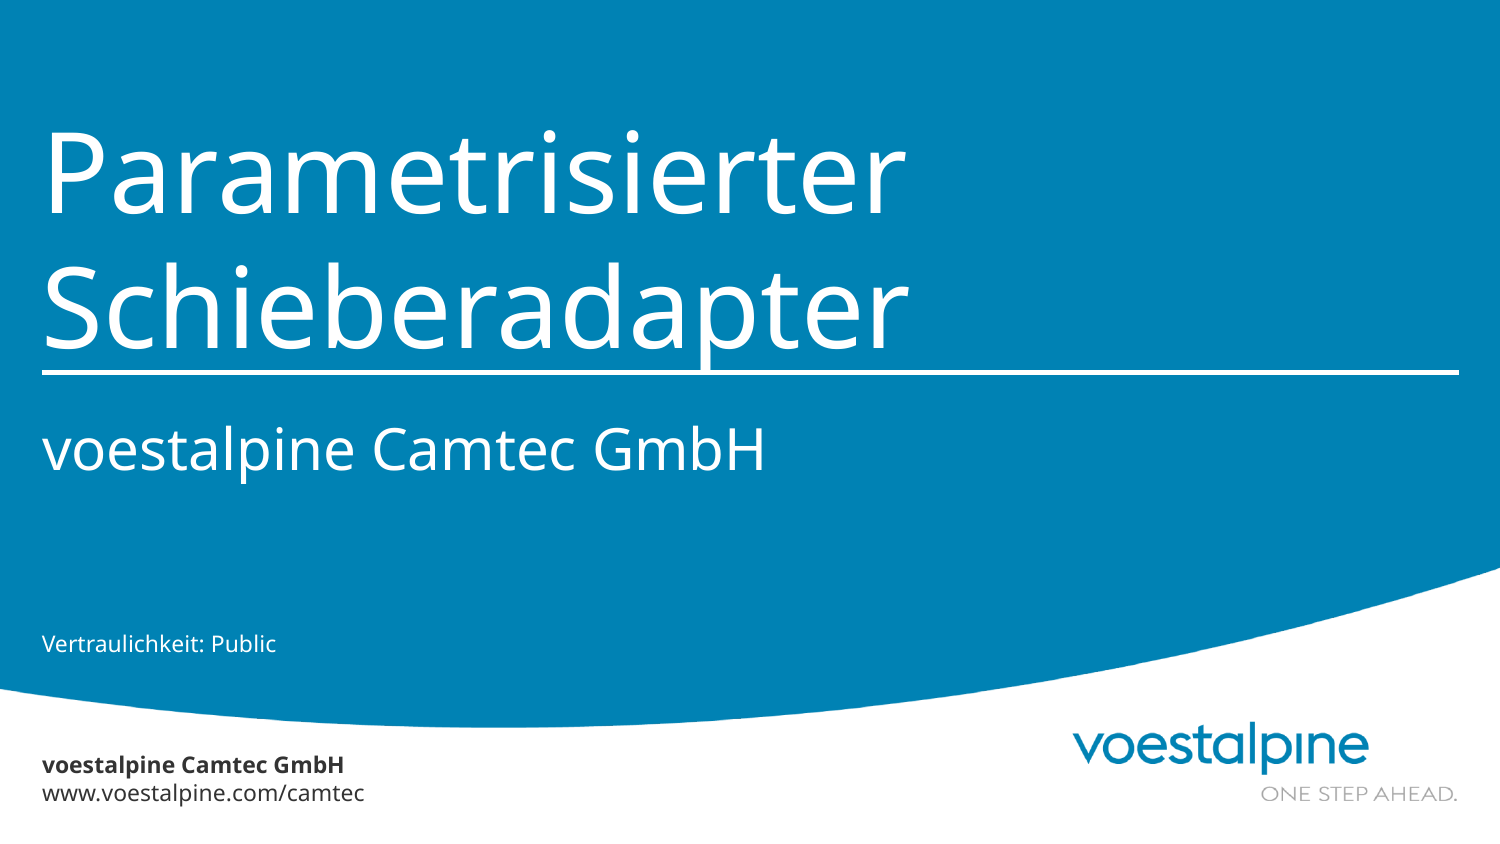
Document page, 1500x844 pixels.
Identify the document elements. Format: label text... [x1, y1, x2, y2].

picture [300, 152, 333, 161]
picture [195, 152, 216, 161]
picture [337, 152, 372, 161]
picture [544, 131, 555, 142]
picture [450, 139, 485, 161]
picture [628, 153, 637, 161]
picture [122, 152, 160, 161]
picture [0, 569, 1500, 844]
picture [720, 153, 728, 161]
picture [759, 139, 794, 161]
picture [512, 152, 533, 161]
picture [52, 133, 103, 161]
picture [884, 152, 905, 161]
picture [811, 152, 848, 161]
picture [661, 152, 698, 161]
picture [182, 153, 190, 161]
picture [289, 153, 297, 161]
picture [499, 153, 507, 161]
picture [545, 153, 554, 161]
list Vertraulichkeit: Public [41, 627, 1020, 682]
subtitle voestalpine Camtec GmbH [41, 401, 1459, 612]
picture [399, 152, 436, 161]
picture [230, 152, 268, 161]
picture [871, 153, 879, 161]
picture [733, 152, 754, 161]
picture [627, 131, 638, 142]
picture [573, 152, 610, 161]
title Parametrisierter Schieberadapter [41, 161, 1458, 379]
